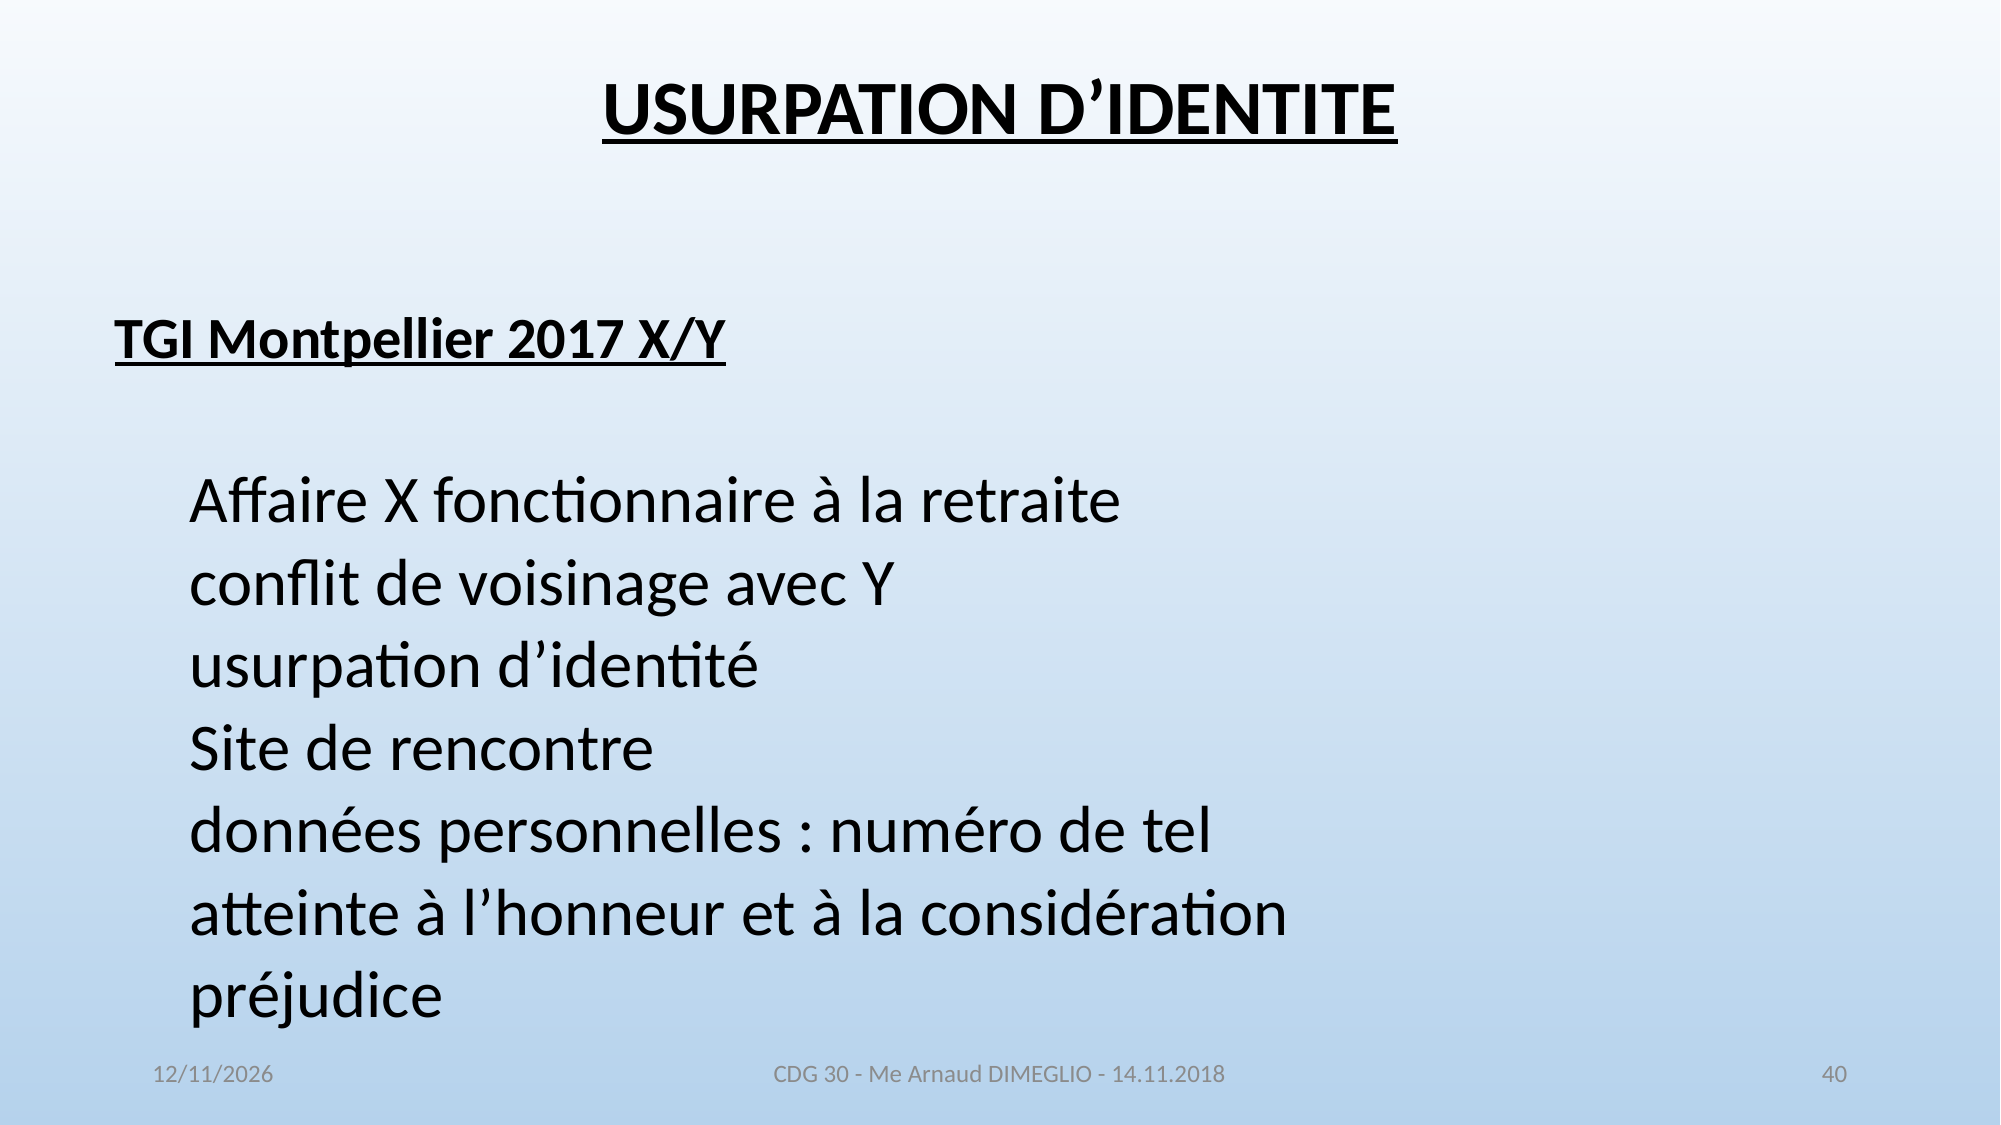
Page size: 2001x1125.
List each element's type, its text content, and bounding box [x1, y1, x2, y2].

list TGI Montpellier 2017 X/Y Affaire X fonctionnaire à la retraite conflit de voisinage avec Y usurpation d’identité Site de rencontre données personnelles : numéro de tel atteinte à l’honneur et à la considération préjudice [99, 210, 1825, 1066]
title USURPATION D’IDENTITE [137, 59, 1863, 252]
slide_number 40 [1412, 1042, 1863, 1103]
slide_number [137, 1042, 588, 1103]
footer CDG 30 - Me Arnaud DIMEGLIO - 14.11.2018 [662, 1042, 1338, 1103]
